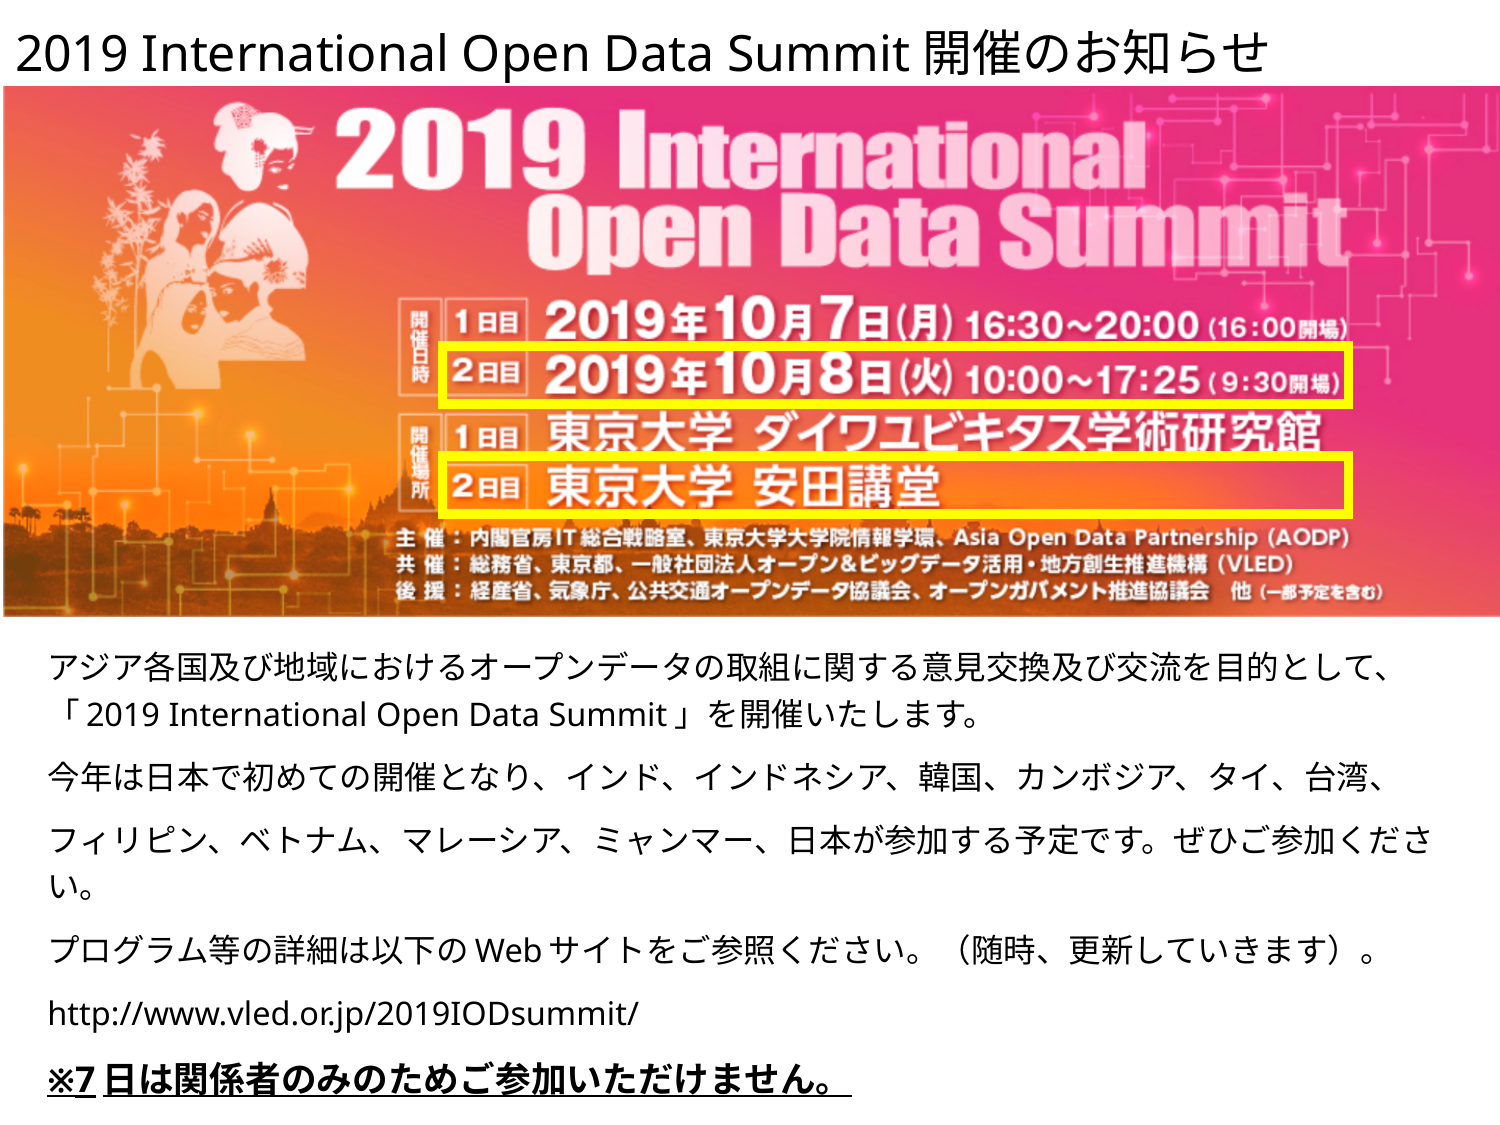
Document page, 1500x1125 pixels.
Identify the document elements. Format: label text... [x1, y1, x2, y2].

title 2019 International Open Data Summit開催のお知らせ [0, 8, 1433, 86]
list アジア各国及び地域におけるオープンデータの取組に関する意見交換及び交流を目的として、「2019 International Open Data Summit」を開催いたします。 今年は日本で初めての開催となり、インド、インドネシア、韓国、カンボジア、タイ、台湾、 フィリピン、ベトナム、マレーシア、ミャンマー、日本が参加する予定です。ぜひご参加ください。 プログラム等の詳細は以下のWebサイトをご参照ください。（随時、更新していきます）。 http://www.vled.or.jp/2019IODsummit/ ※7日は関係者のみのためご参加いただけません。 [32, 631, 1465, 1117]
picture [0, 86, 1500, 618]
